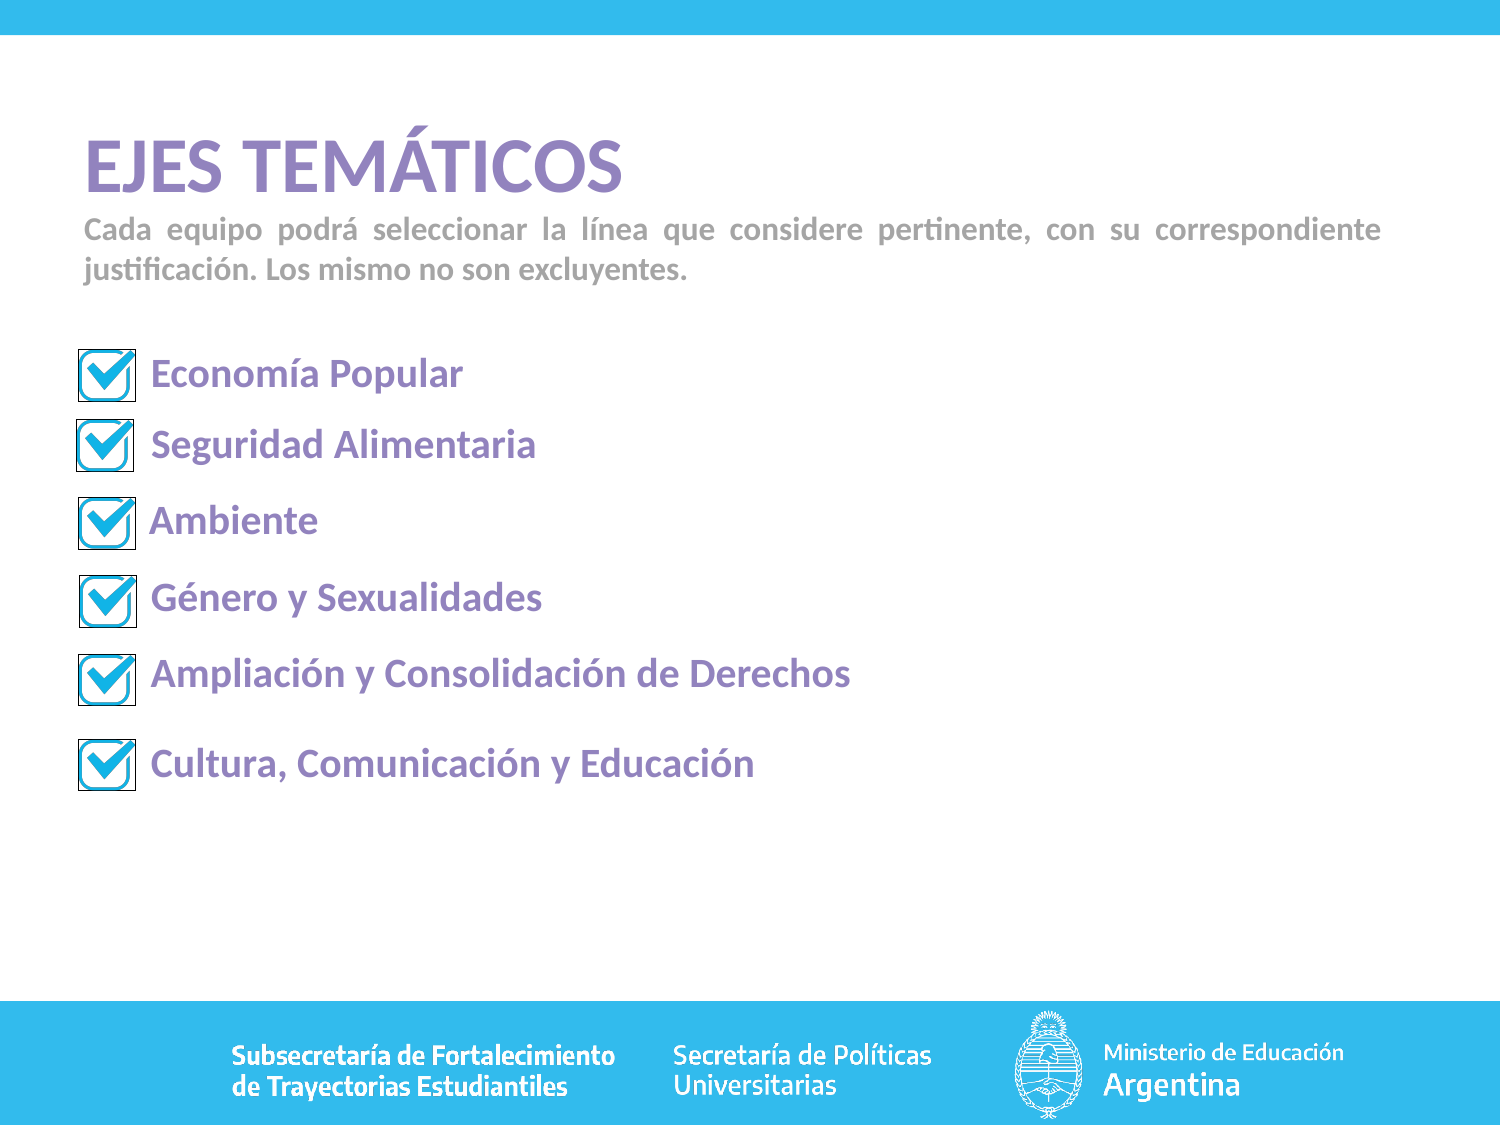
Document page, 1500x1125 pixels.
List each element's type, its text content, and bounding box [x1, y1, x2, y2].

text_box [78, 739, 137, 792]
text_box Ampliación y Consolidación de Derechos [135, 638, 1140, 704]
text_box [78, 497, 137, 550]
text_box Ambiente [133, 485, 512, 551]
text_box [78, 349, 137, 402]
text_box Cada equipo podrá seleccionar la línea que considere pertinente, con su correspondiente justificación. Los mismo no son excluyentes. [69, 199, 1399, 295]
text_box EJES TEMÁTICOS [69, 105, 1399, 199]
text_box Género y Sexualidades [135, 562, 750, 628]
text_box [79, 575, 137, 628]
text_box Seguridad Alimentaria [136, 408, 703, 474]
text_box Cultura, Comunicación y Educación [135, 727, 821, 793]
text_box Economía Popular [135, 338, 609, 404]
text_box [0, 1001, 1500, 1125]
text_box [0, 0, 1500, 36]
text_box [78, 653, 137, 706]
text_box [76, 419, 135, 472]
